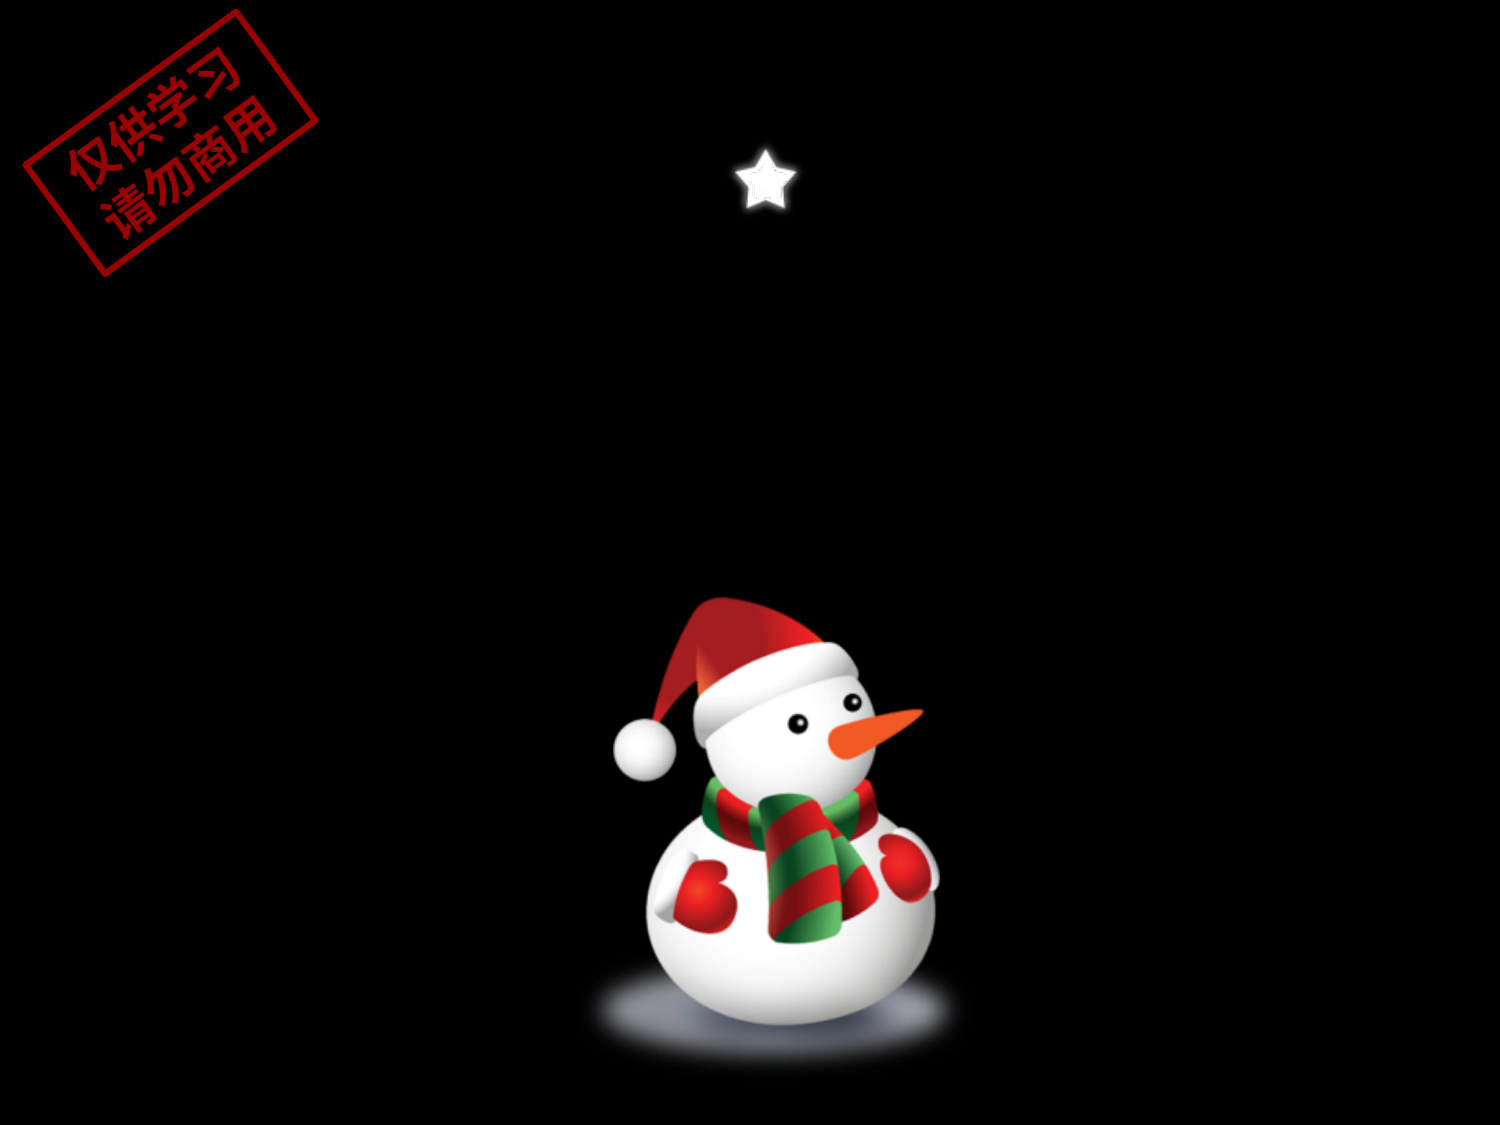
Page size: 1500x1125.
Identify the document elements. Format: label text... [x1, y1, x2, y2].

picture [726, 140, 807, 218]
picture [576, 597, 973, 1082]
text_box 仅供学习 请勿商用 [25, 11, 316, 274]
